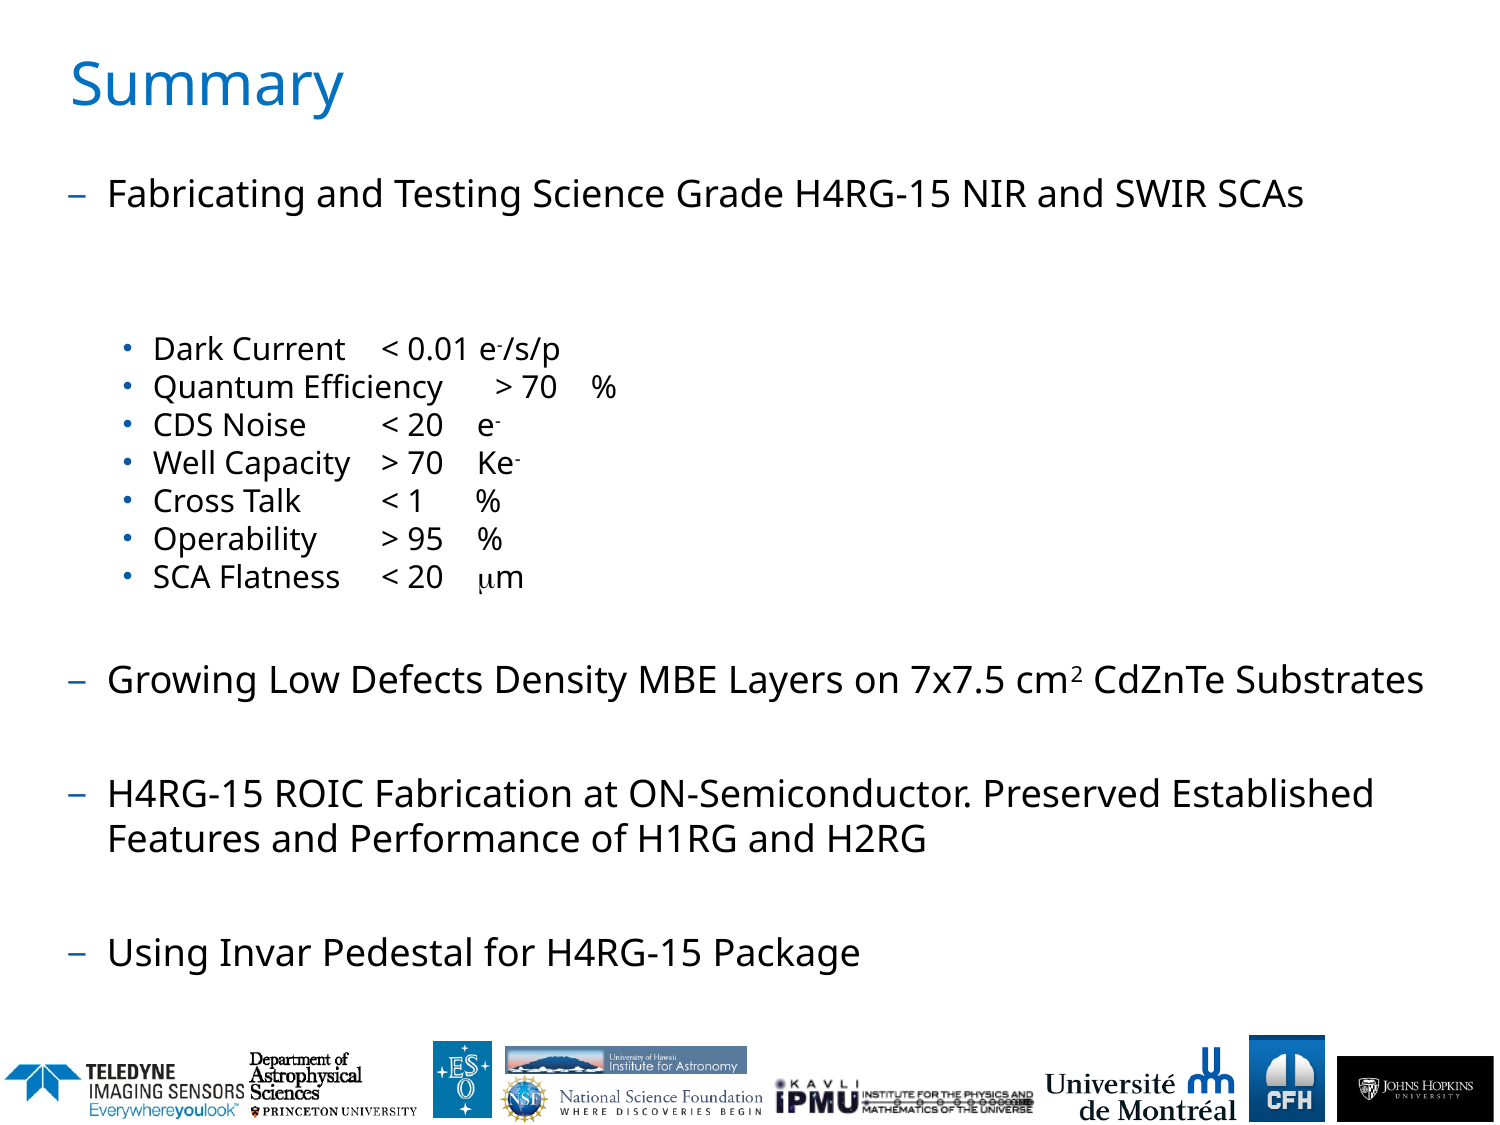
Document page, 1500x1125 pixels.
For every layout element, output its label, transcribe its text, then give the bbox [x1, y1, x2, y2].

picture [500, 1046, 763, 1123]
picture [460, 1093, 472, 1098]
picture [466, 1055, 473, 1065]
picture [1249, 1035, 1325, 1122]
picture [767, 1068, 1038, 1125]
picture [460, 1079, 472, 1084]
title Summary [62, 24, 1450, 138]
list Fabricating and Testing Science Grade H4RG-15 NIR and SWIR SCAs Dark Current < 0.01 e-/s/p Quantum Efficiency > 70 % CDS Noise < 20 e- Well Capacity > 70 Ke- Cross Talk < 1 % Operability > 95 % SCA Flatness < 20 mm Growing Low Defects Density MBE Layers on 7x7.5 cm2 CdZnTe Substrates H4RG-15 ROIC Fabrication at ON-Semiconductor. Preserved Established Features and Performance of H1RG and H2RG Using Invar Pedestal for H4RG-15 Package [0, 162, 1458, 988]
picture [1337, 1056, 1494, 1122]
picture [249, 1042, 418, 1119]
picture [1041, 1043, 1240, 1124]
picture [4, 1064, 244, 1119]
picture [451, 1058, 455, 1077]
